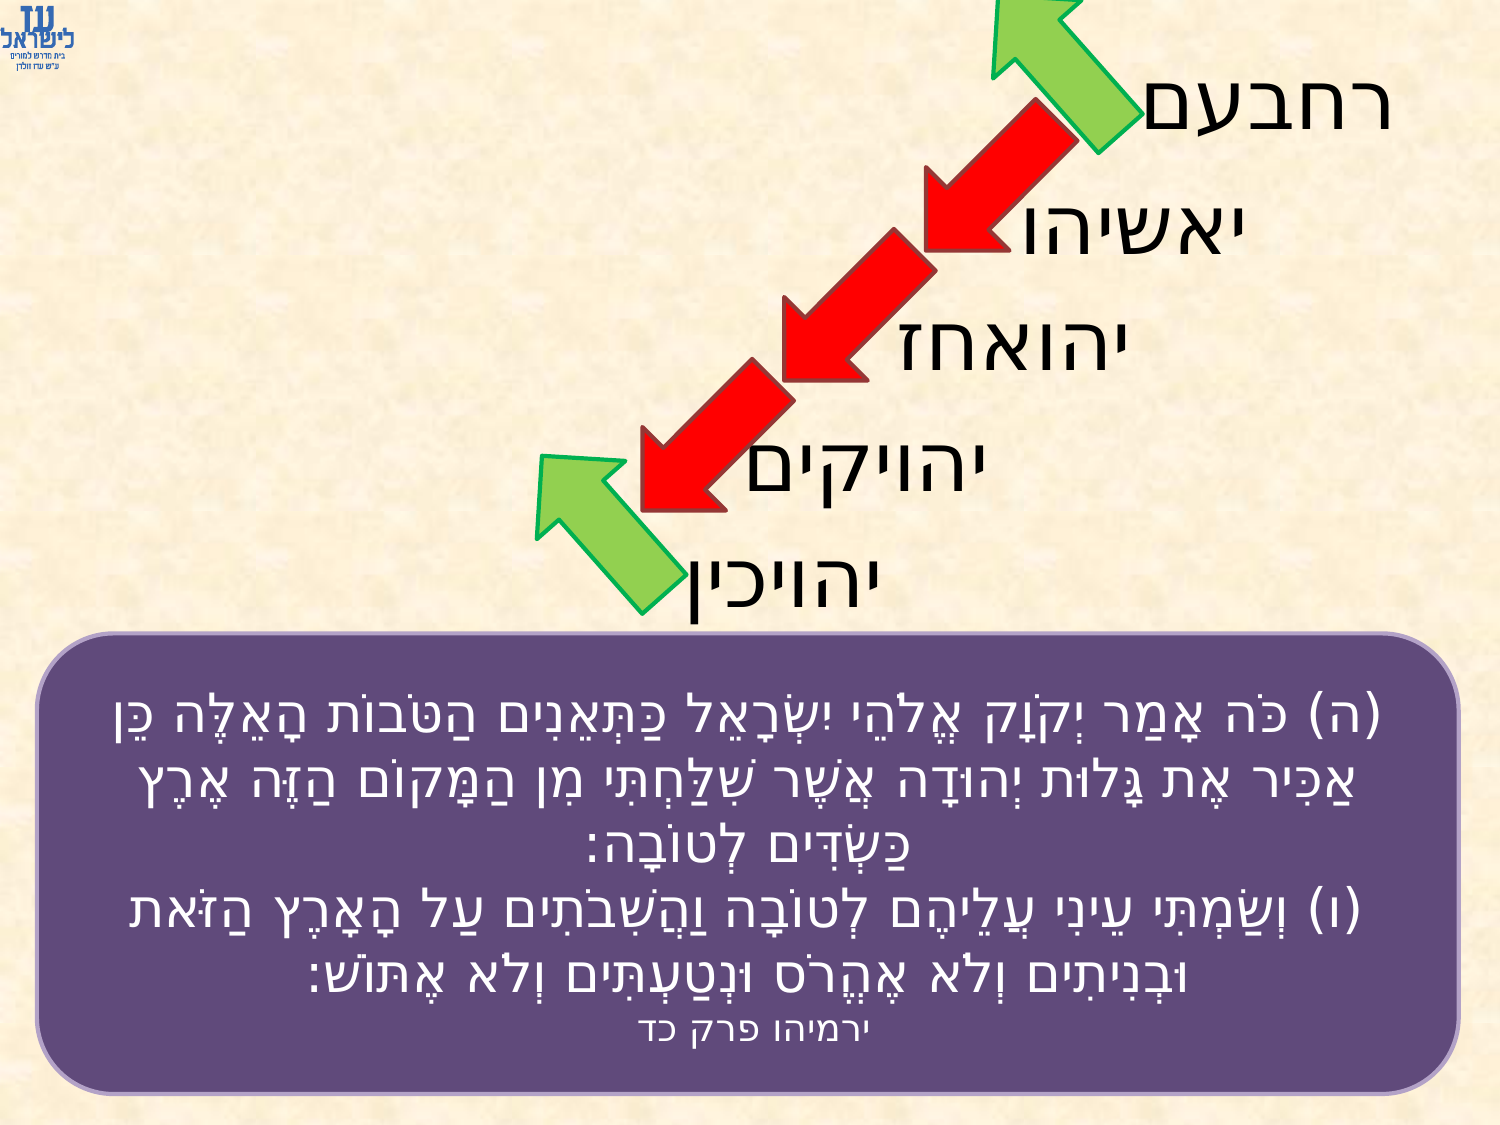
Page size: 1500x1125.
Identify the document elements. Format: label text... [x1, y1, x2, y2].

text_box [782, 226, 938, 383]
text_box [534, 453, 689, 616]
text_box רחבעם [1124, 39, 1412, 154]
text_box [640, 356, 797, 513]
text_box יהויקים [727, 401, 1004, 516]
text_box (ה) כֹּה אָמַר יְקֹוָק אֱלֹהֵי יִשְׂרָאֵל כַּתְּאֵנִים הַטֹּבוֹת הָאֵלֶּה כֵּן אַכִּיר אֶת גָּלוּת יְהוּדָה אֲשֶׁר שִׁלַּחְתִּי מִן הַמָּקוֹם הַזֶּה אֶרֶץ כַּשְׂדִּים לְטוֹבָה: (ו) וְשַׂמְתִּי עֵינִי עֲלֵיהֶם לְטוֹבָה וַהֲשִׁבֹתִים עַל הָאָרֶץ הַזֹּאת וּבְנִיתִים וְלֹא אֶהֱרֹס וּנְטַעְתִּים וְלֹא אֶתּוֹשׁ: ירמיהו פרק כד [34, 631, 1461, 1097]
picture [0, 0, 1500, 1125]
text_box [990, 0, 1124, 156]
text_box יהואחז [881, 279, 1146, 395]
text_box [923, 96, 1080, 253]
text_box יאשיהו [1004, 163, 1263, 279]
text_box יהויכין [669, 516, 899, 631]
